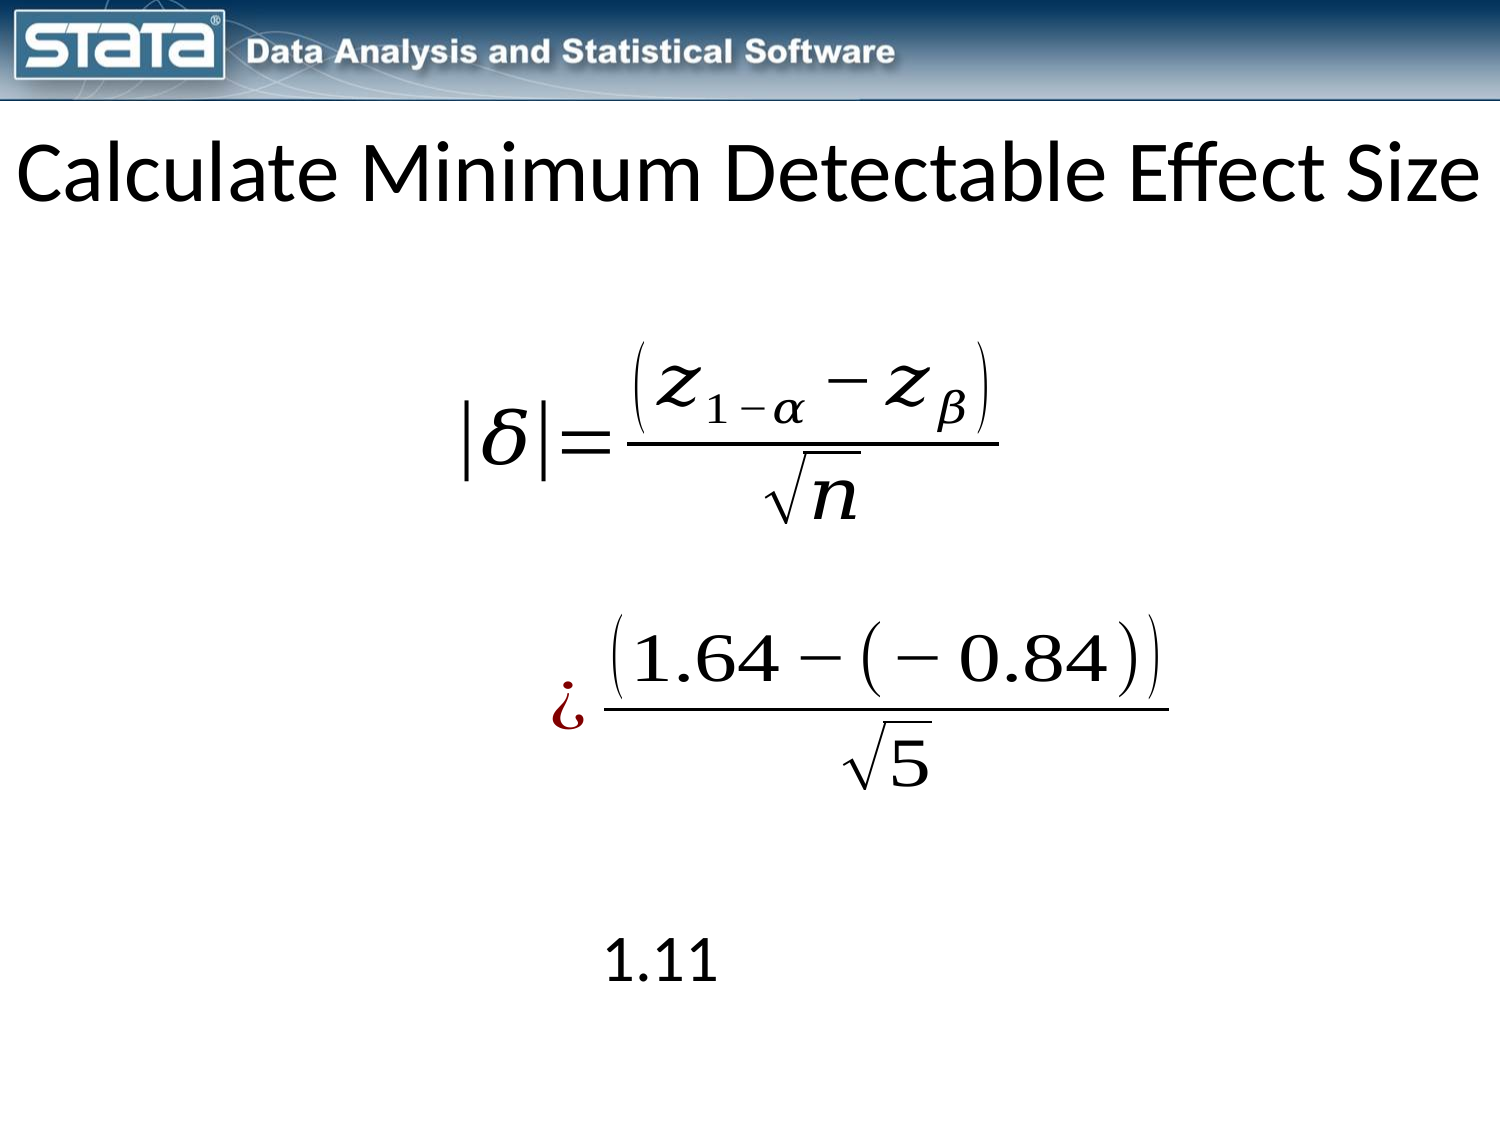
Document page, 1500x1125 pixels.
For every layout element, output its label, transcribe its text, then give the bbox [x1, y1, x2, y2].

picture [0, 0, 1500, 102]
title Calculate Minimum Detectable Effect Size [0, 108, 1500, 233]
